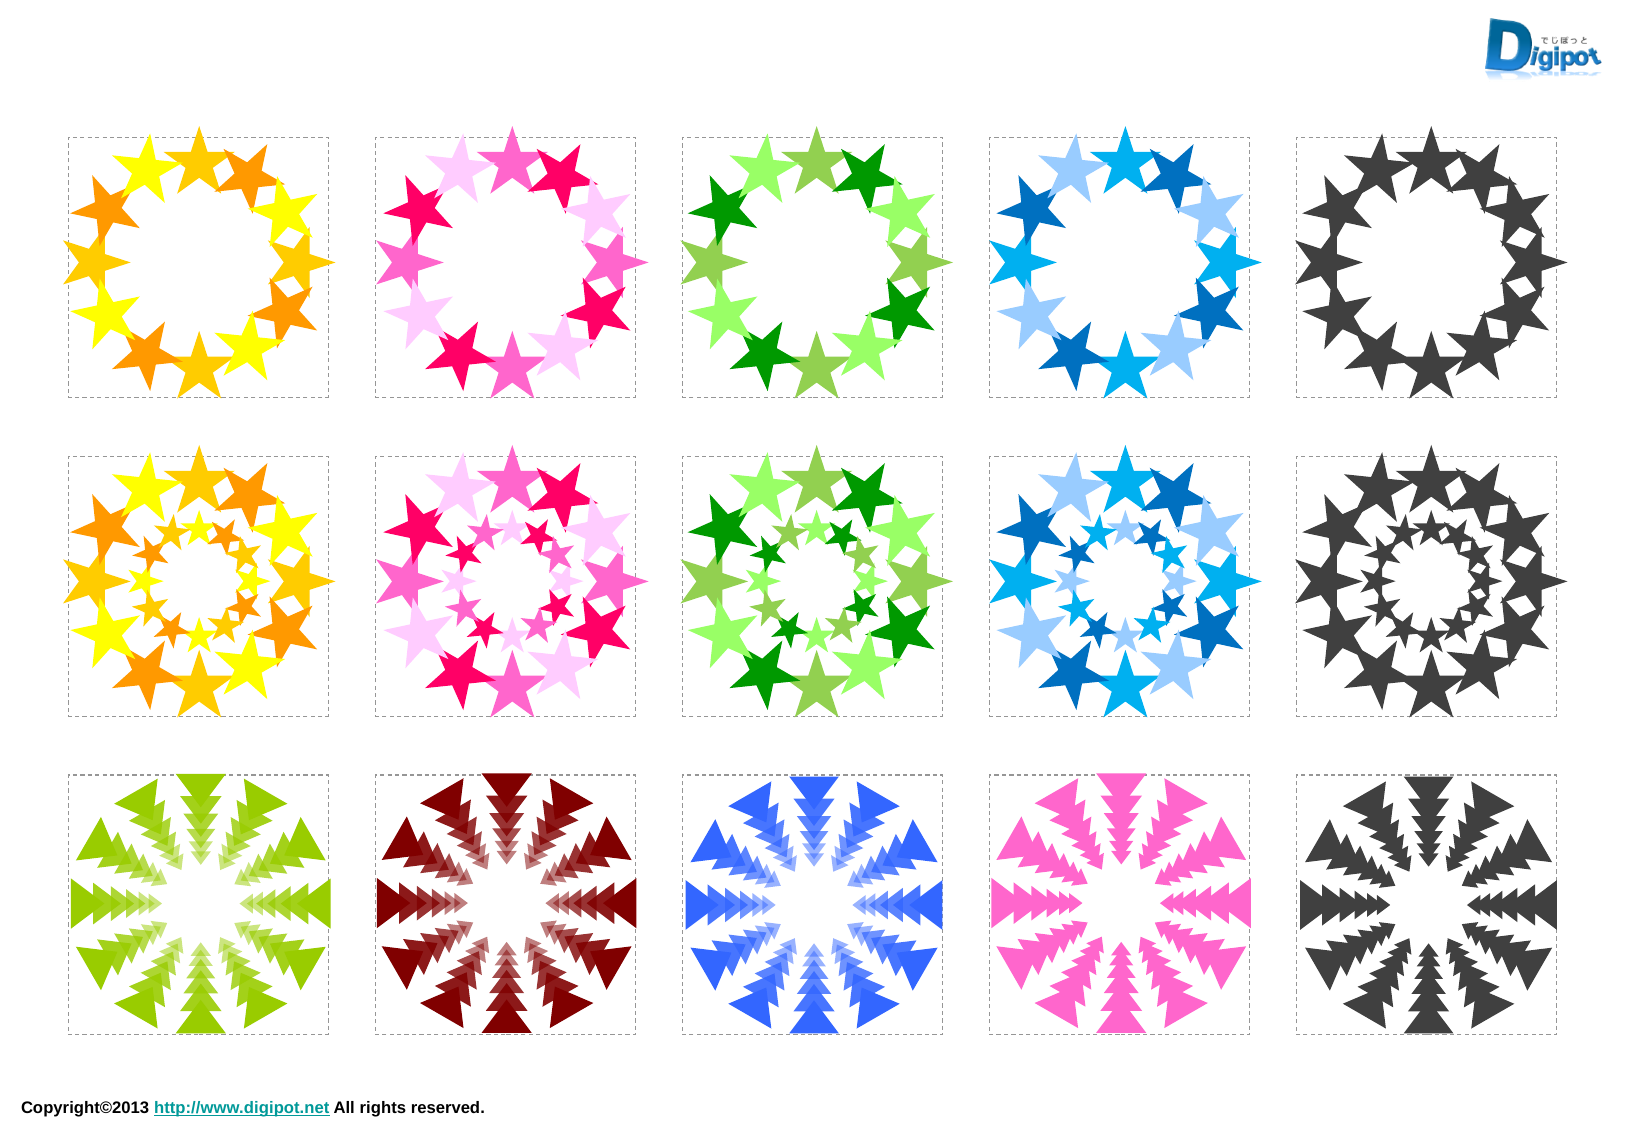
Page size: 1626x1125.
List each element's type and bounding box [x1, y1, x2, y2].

text_box [680, 444, 954, 718]
text_box [991, 773, 1252, 1034]
text_box [1294, 125, 1568, 399]
text_box [988, 444, 1262, 718]
picture [1485, 18, 1602, 82]
text_box [376, 773, 637, 1034]
text_box [375, 444, 649, 718]
text_box [375, 125, 649, 399]
text_box [1299, 776, 1558, 1034]
text_box [70, 773, 331, 1034]
text_box [680, 125, 954, 399]
text_box [685, 776, 943, 1034]
text_box [62, 444, 336, 718]
text_box [1294, 444, 1568, 718]
text_box [988, 125, 1262, 399]
text_box [62, 125, 336, 399]
